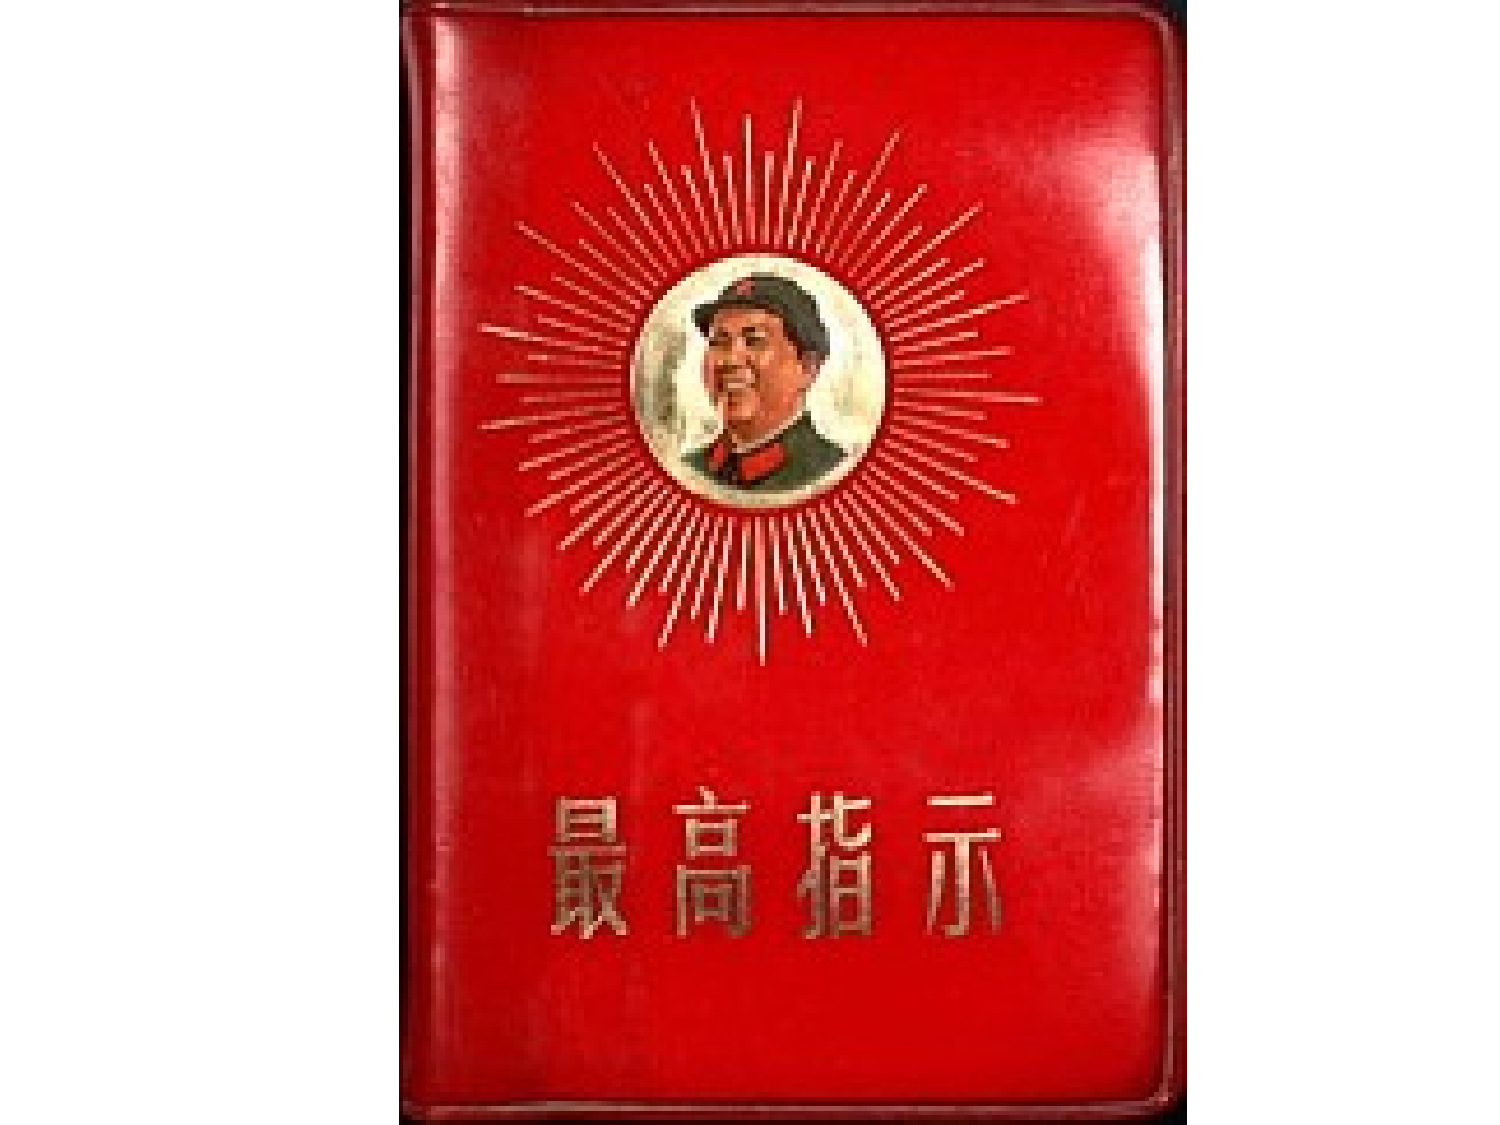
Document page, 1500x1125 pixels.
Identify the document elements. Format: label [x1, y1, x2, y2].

picture [399, 0, 1188, 1125]
